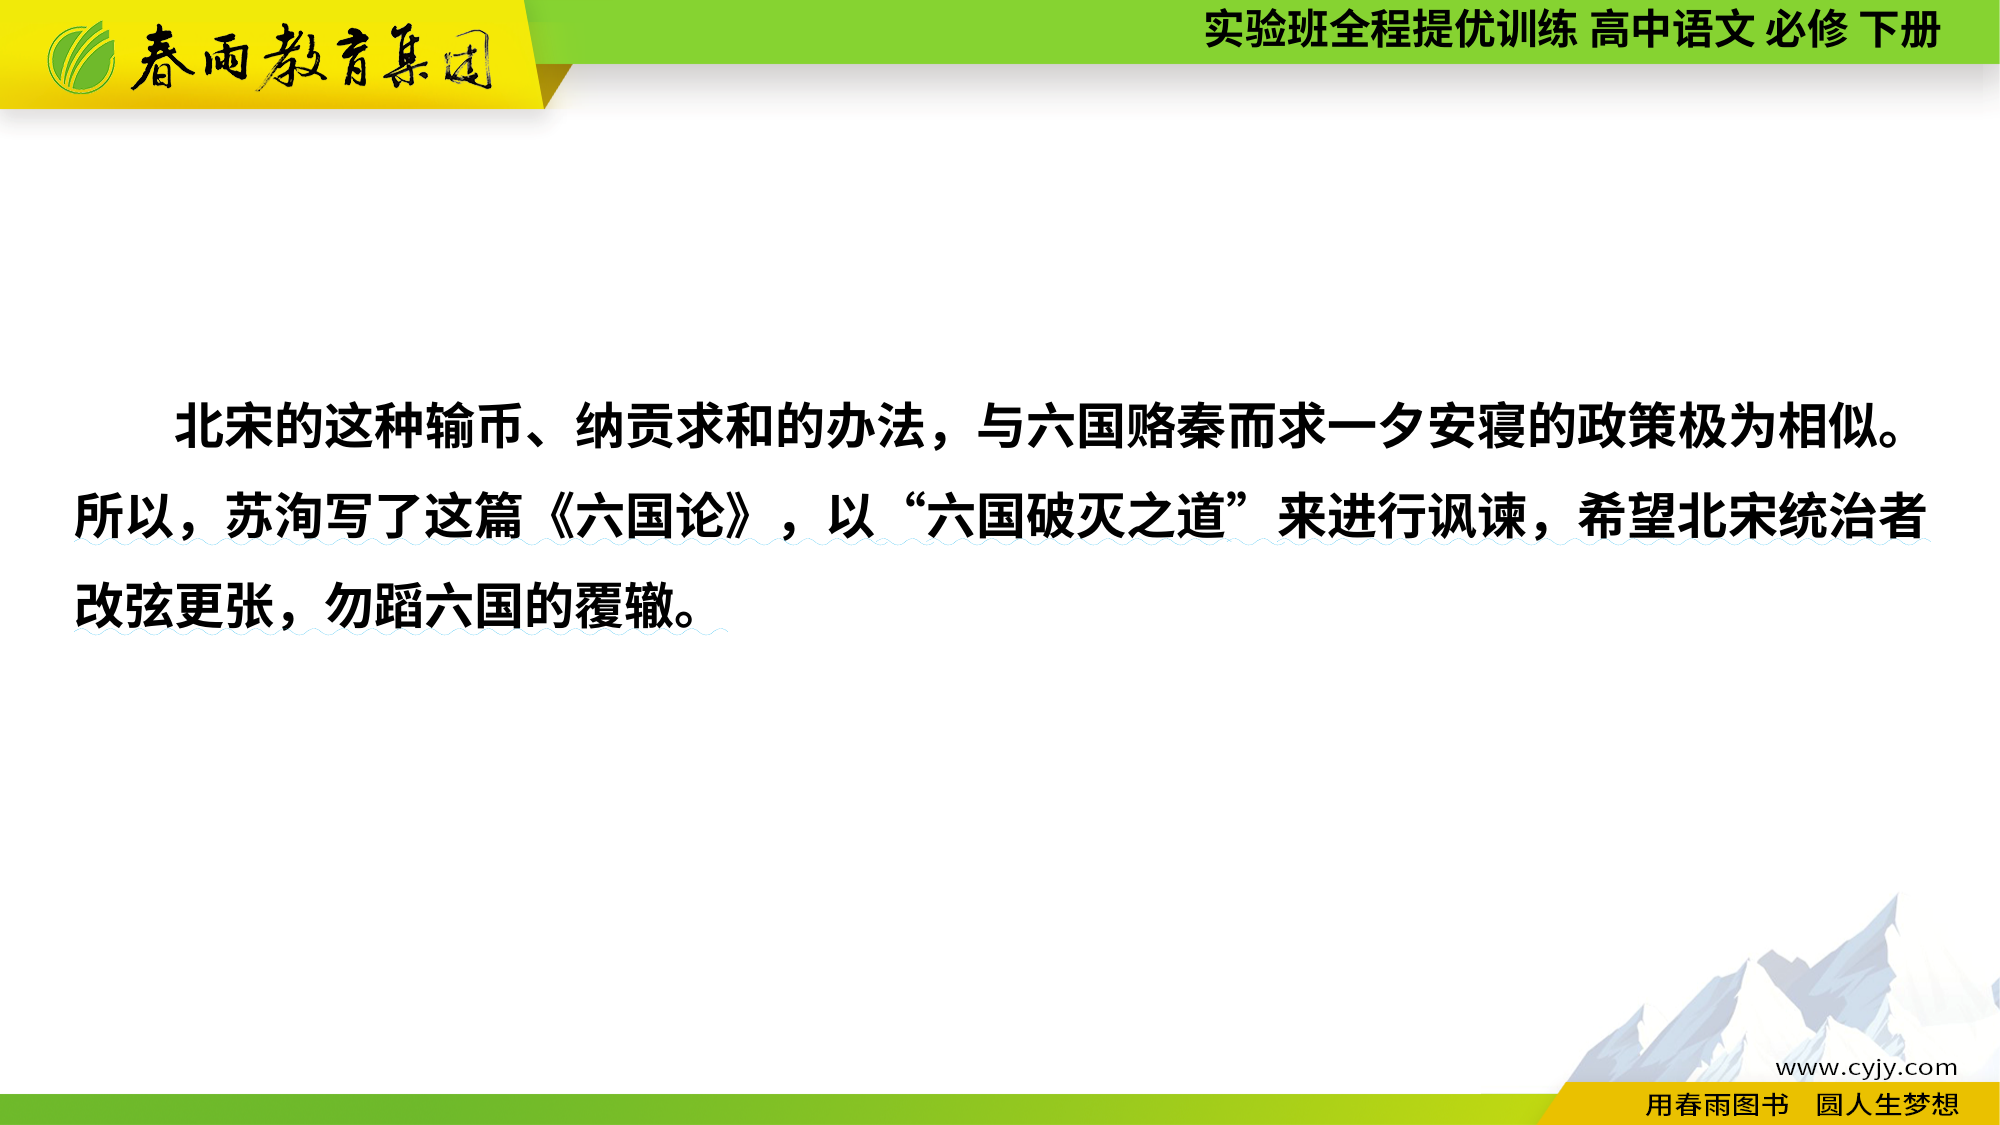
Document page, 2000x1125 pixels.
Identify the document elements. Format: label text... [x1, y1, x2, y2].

picture [0, 0, 2000, 1125]
list 北宋的这种输币、纳贡求和的办法，与六国赂秦而求一夕安寝的政策极为相似。所以，苏洵写了这篇《六国论》，以“六国破灭之道”来进行讽谏，希望北宋统治者改弦更张，勿蹈六国的覆辙。 [59, 357, 1944, 634]
